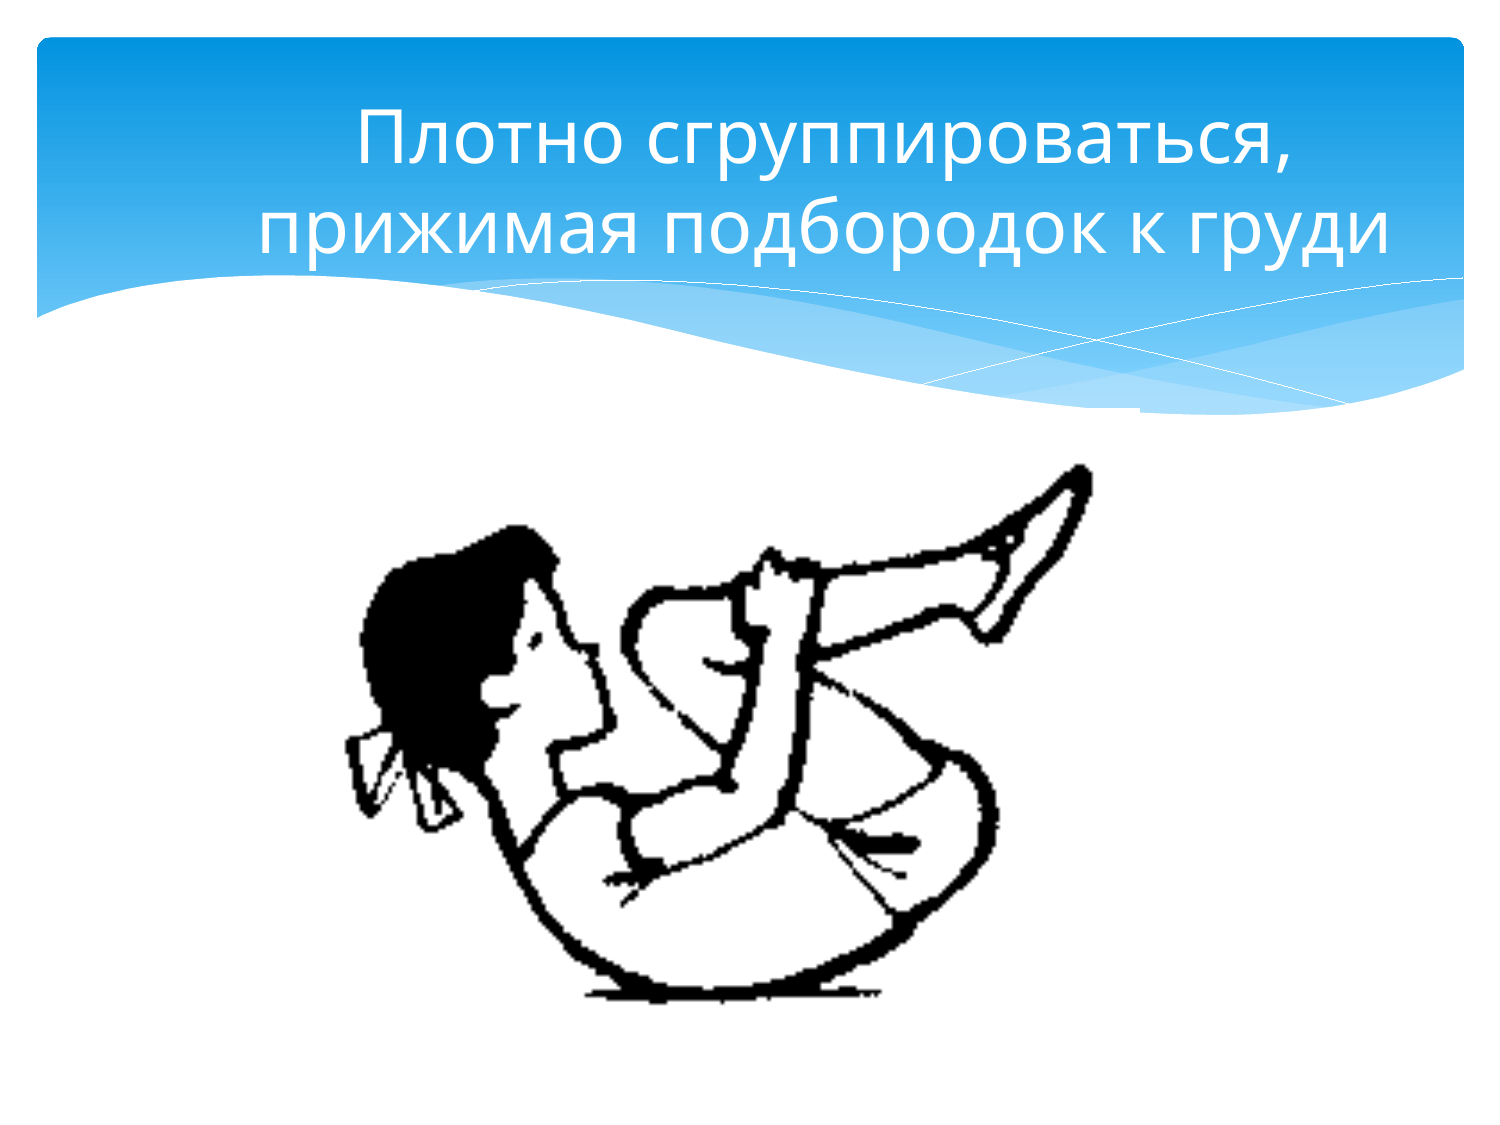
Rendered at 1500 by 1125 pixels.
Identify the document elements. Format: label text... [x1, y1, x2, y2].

title Плотно сгруппироваться, прижимая подбородок к груди [150, 30, 1500, 327]
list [336, 408, 1140, 1077]
